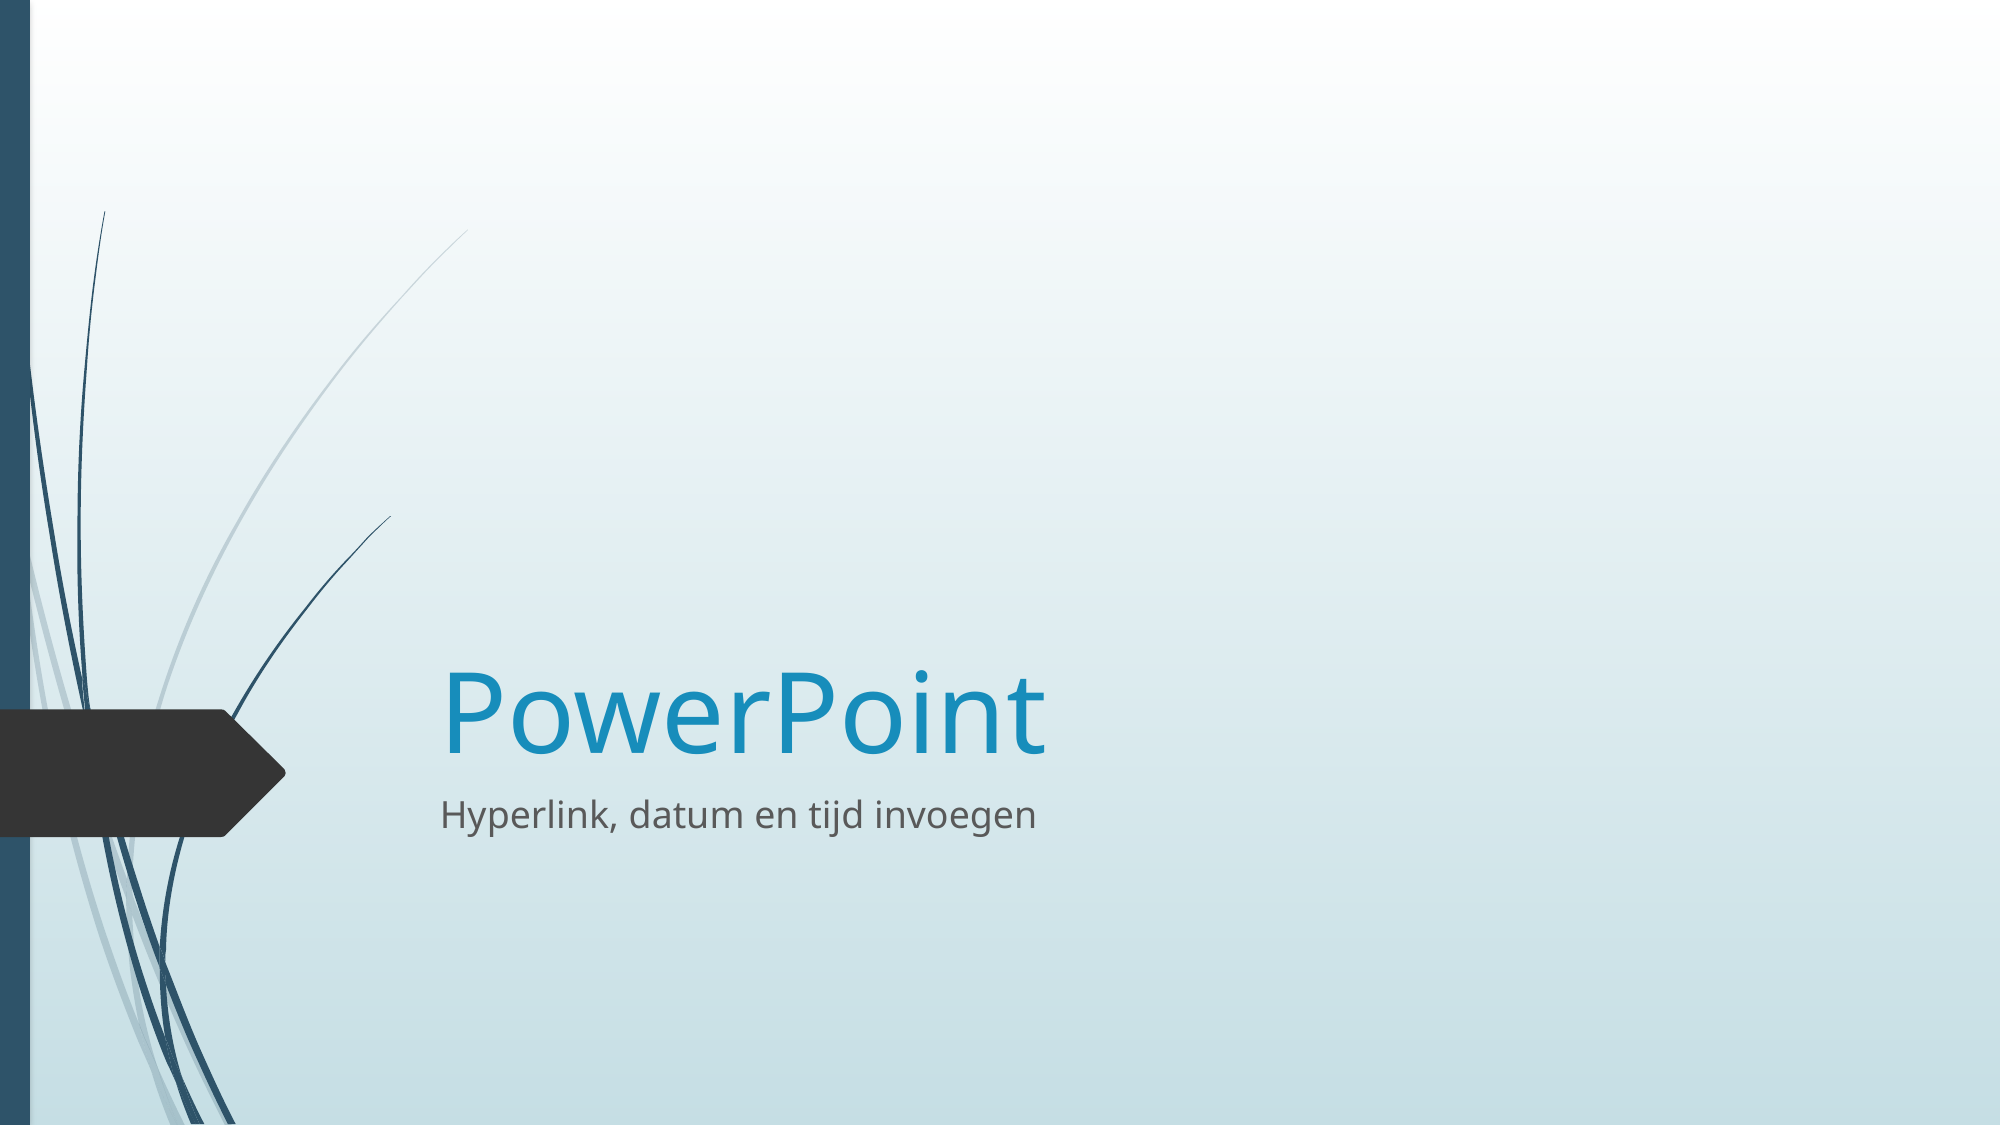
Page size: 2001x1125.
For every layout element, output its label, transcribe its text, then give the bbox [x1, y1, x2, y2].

title PowerPoint [424, 412, 1888, 783]
subtitle Hyperlink, datum en tijd invoegen [424, 783, 1888, 969]
